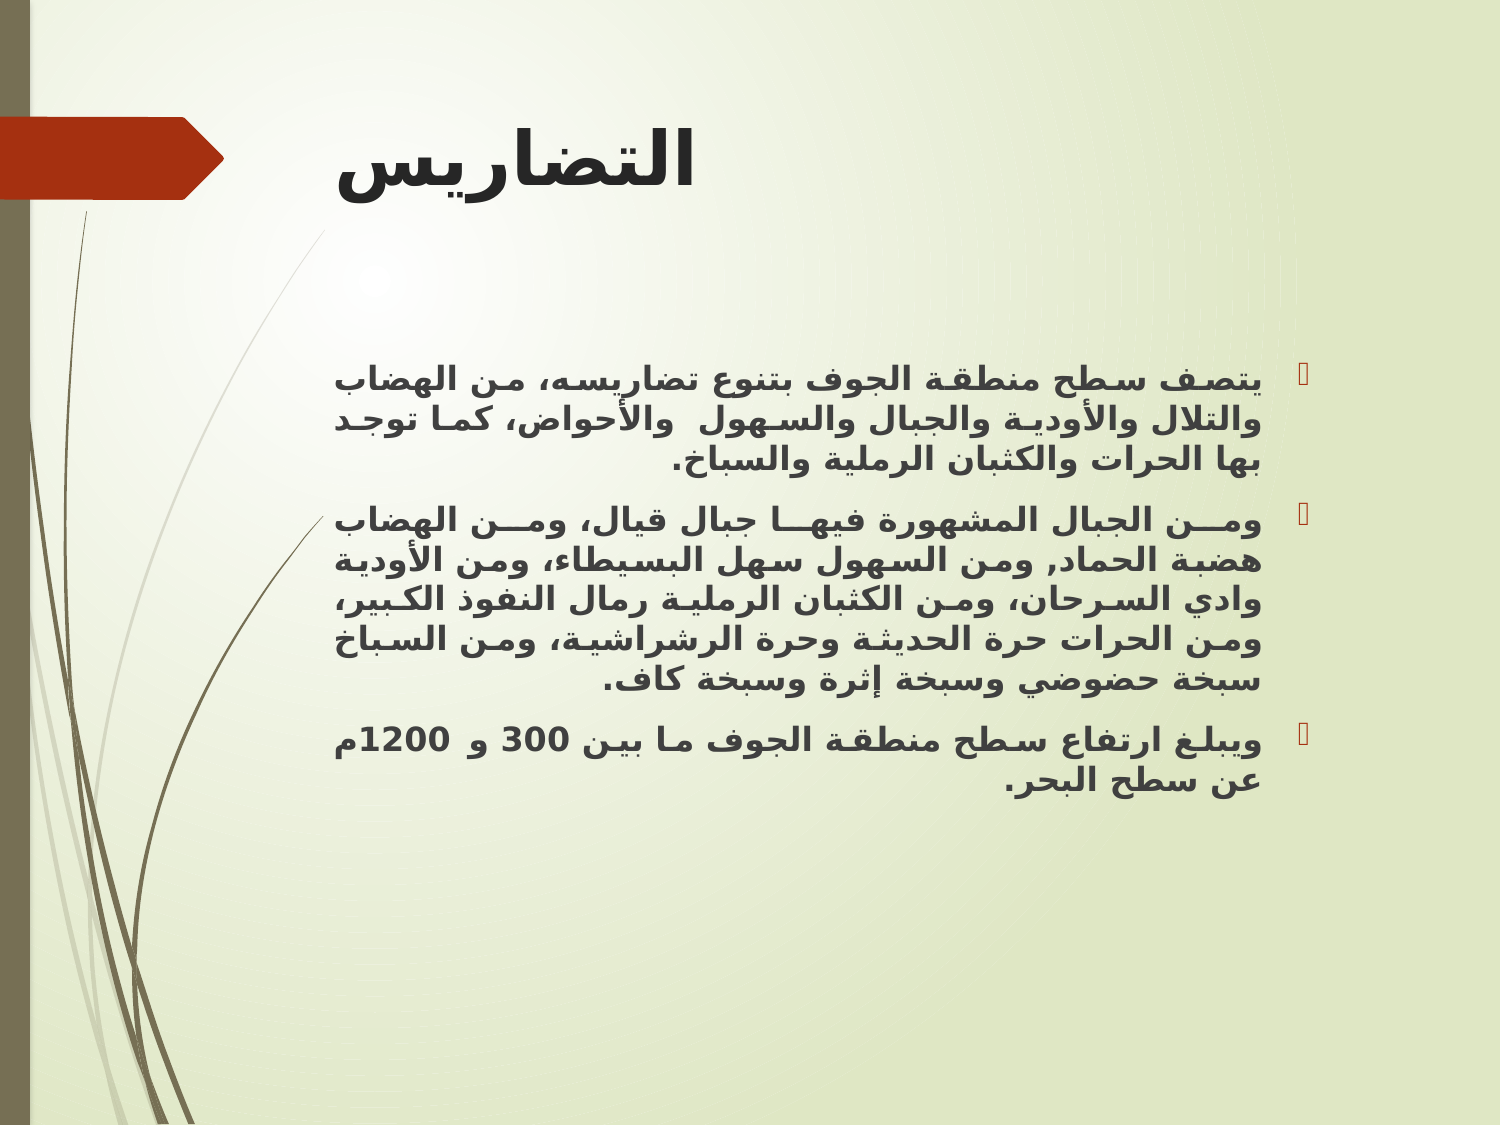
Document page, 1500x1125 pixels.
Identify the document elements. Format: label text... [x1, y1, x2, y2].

list يتصف سطح منطقة الجوف بتنوع تضاريسه، من الهضاب والتلال والأودية والجبال والسهول والأحواض، كما توجد بها الحرات والكثبان الرملية والسباخ. ومن الجبال المشهورة فيها جبال قيال، ومن الهضاب هضبة الحماد, ومن السهول سهل البسيطاء، ومن الأودية وادي السرحان، ومن الكثبان الرملية رمال النفوذ الكبير، ومن الحرات حرة الحديثة وحرة الرشراشية، ومن السباخ سبخة حضوضي وسبخة إثرة وسبخة كاف. ويبلغ ارتفاع سطح منطقة الجوف ما بين 300 و 1200م عن سطح البحر. [318, 350, 1400, 970]
title التضاريس [319, 102, 1400, 313]
